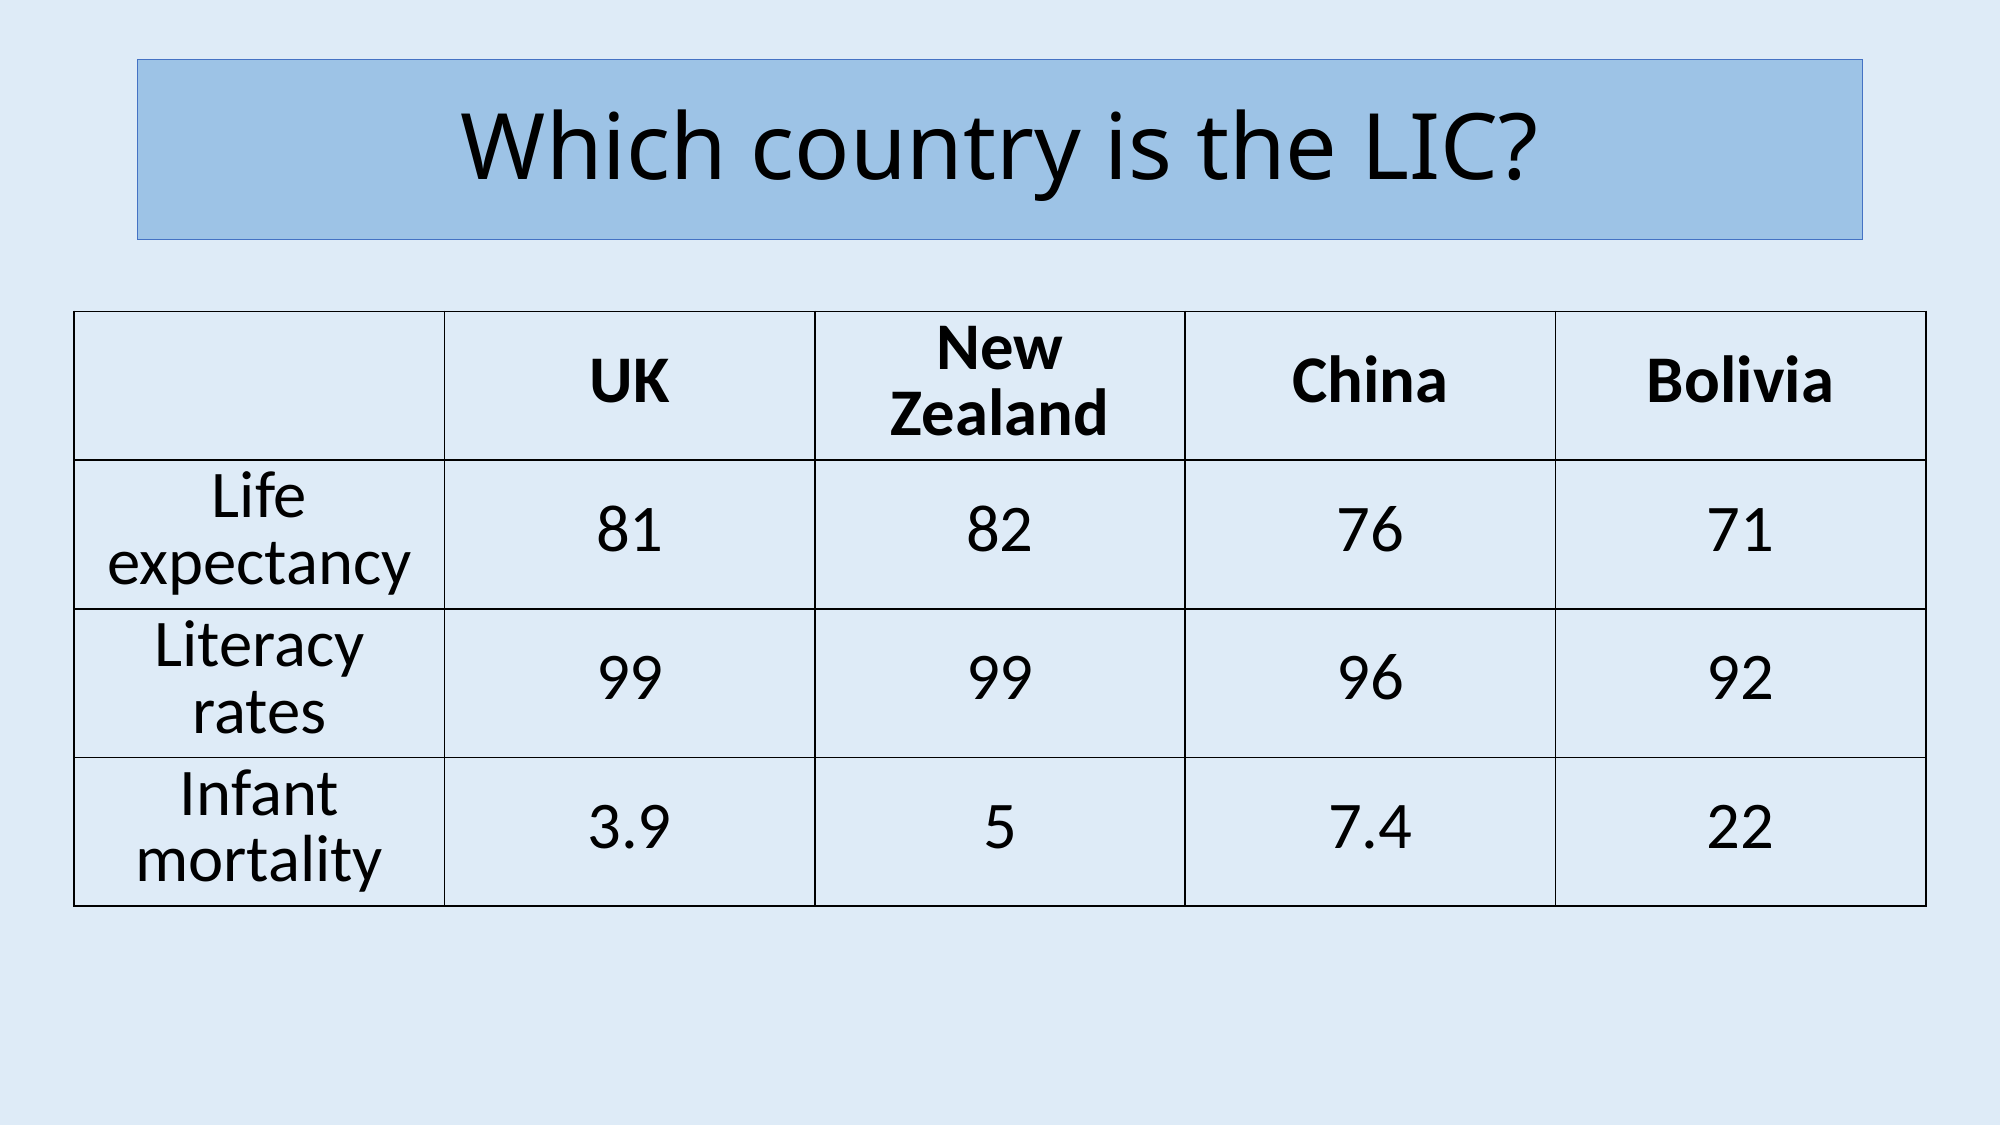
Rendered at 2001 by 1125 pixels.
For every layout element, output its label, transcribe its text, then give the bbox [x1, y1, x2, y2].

table_header UK [445, 312, 814, 459]
table_cell 81 [445, 461, 814, 608]
table_cell 92 [1556, 610, 1925, 757]
table_cell 3.9 [445, 758, 814, 905]
table_cell Infant mortality [75, 758, 444, 905]
table_cell 99 [445, 610, 814, 757]
table_cell 76 [1186, 461, 1555, 608]
table_cell 5 [816, 758, 1184, 905]
table_header [75, 312, 444, 459]
table_cell Life expectancy [75, 461, 444, 608]
table_cell 96 [1186, 610, 1555, 757]
table_cell 99 [816, 610, 1184, 757]
table_cell 22 [1556, 758, 1925, 905]
table_cell 7.4 [1186, 758, 1555, 905]
table_cell 71 [1556, 461, 1925, 608]
title Which country is the LIC? [137, 59, 1863, 240]
table_header China [1186, 312, 1555, 459]
table_cell 82 [816, 461, 1184, 608]
table_header New Zealand [816, 312, 1184, 459]
table_header Bolivia [1556, 312, 1925, 459]
table_cell Literacy rates [75, 610, 444, 757]
